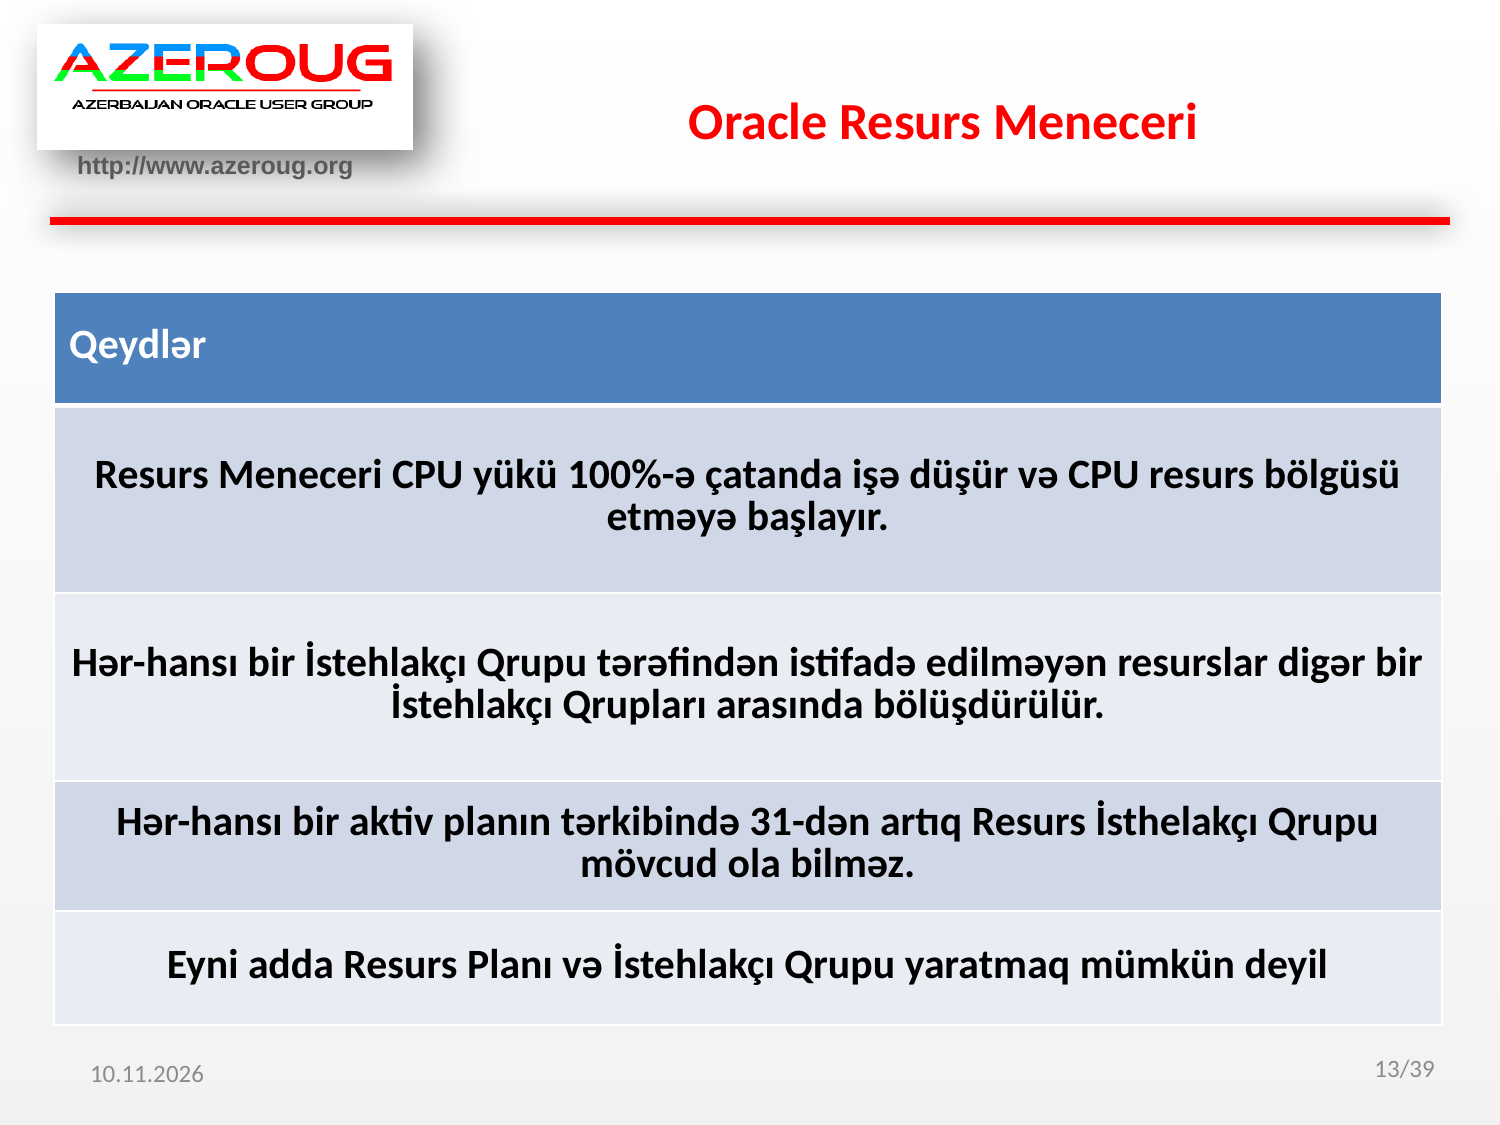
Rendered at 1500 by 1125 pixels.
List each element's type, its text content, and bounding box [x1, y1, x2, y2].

text_box [0, 237, 1500, 1125]
table_cell Resurs Meneceri CPU yükü 100%-ə çatanda işə düşür və CPU resurs bölgüsü etməyə başlayır. [55, 408, 1441, 592]
table_header Qeydlər [55, 293, 1441, 403]
table_cell Hər-hansı bir aktiv planın tərkibində 31-dən artıq Resurs İsthelakçı Qrupu mövcud ola bilməz. [55, 782, 1441, 910]
title Oracle Resurs Meneceri [487, 49, 1401, 188]
picture [50, 217, 1450, 225]
table_cell Hər-hansı bir İstehlakçı Qrupu tərəfindən istifadə edilməyən resurslar digər bir İstehlakçı Qrupları arasında bölüşdürülür. [55, 594, 1441, 780]
table_cell Eyni adda Resurs Planı və İstehlakçı Qrupu yaratmaq mümkün deyil [55, 912, 1441, 1024]
picture [37, 24, 413, 150]
